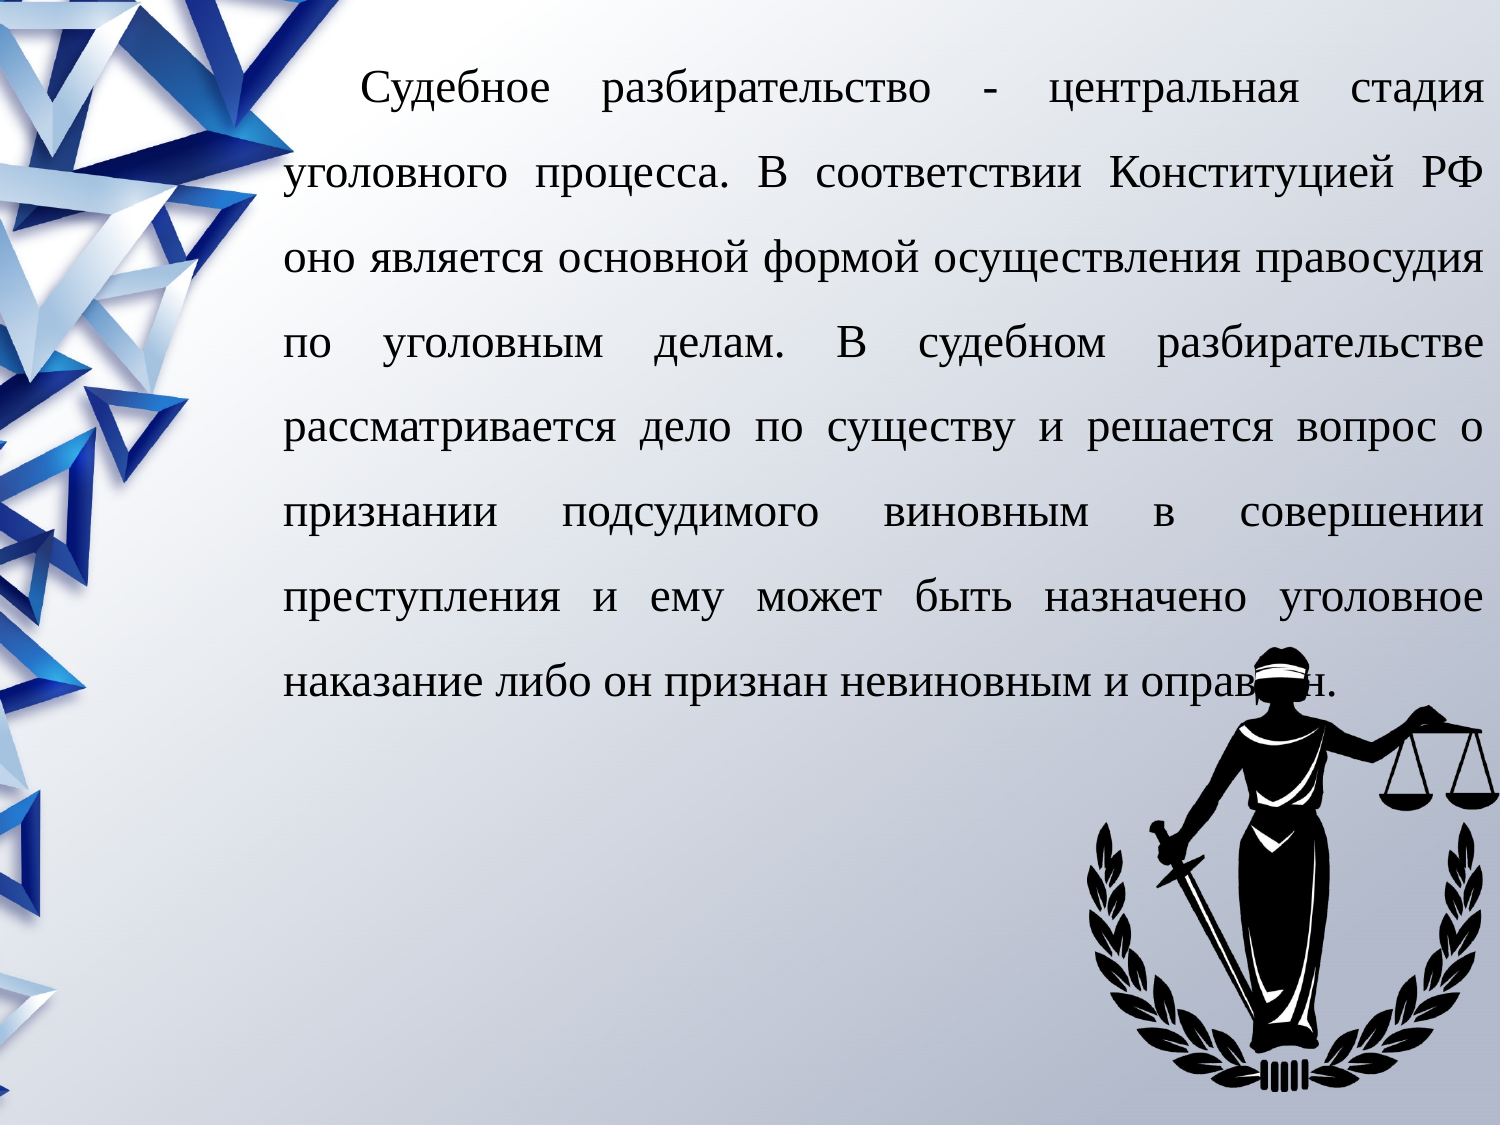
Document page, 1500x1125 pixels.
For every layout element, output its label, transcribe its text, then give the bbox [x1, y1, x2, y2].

list Судебное разбирательство - центральная стадия уголовного процесса. В соответствии Конституцией РФ оно является основной формой осуществления правосудия по уголовным делам. В судебном разбирательстве рассматривается дело по существу и решается вопрос о признании подсудимого виновным в совершении преступления и ему может быть назначено уголовное наказание либо он признан невиновным и оправдан. [268, 20, 1500, 734]
picture [0, 0, 1500, 1125]
